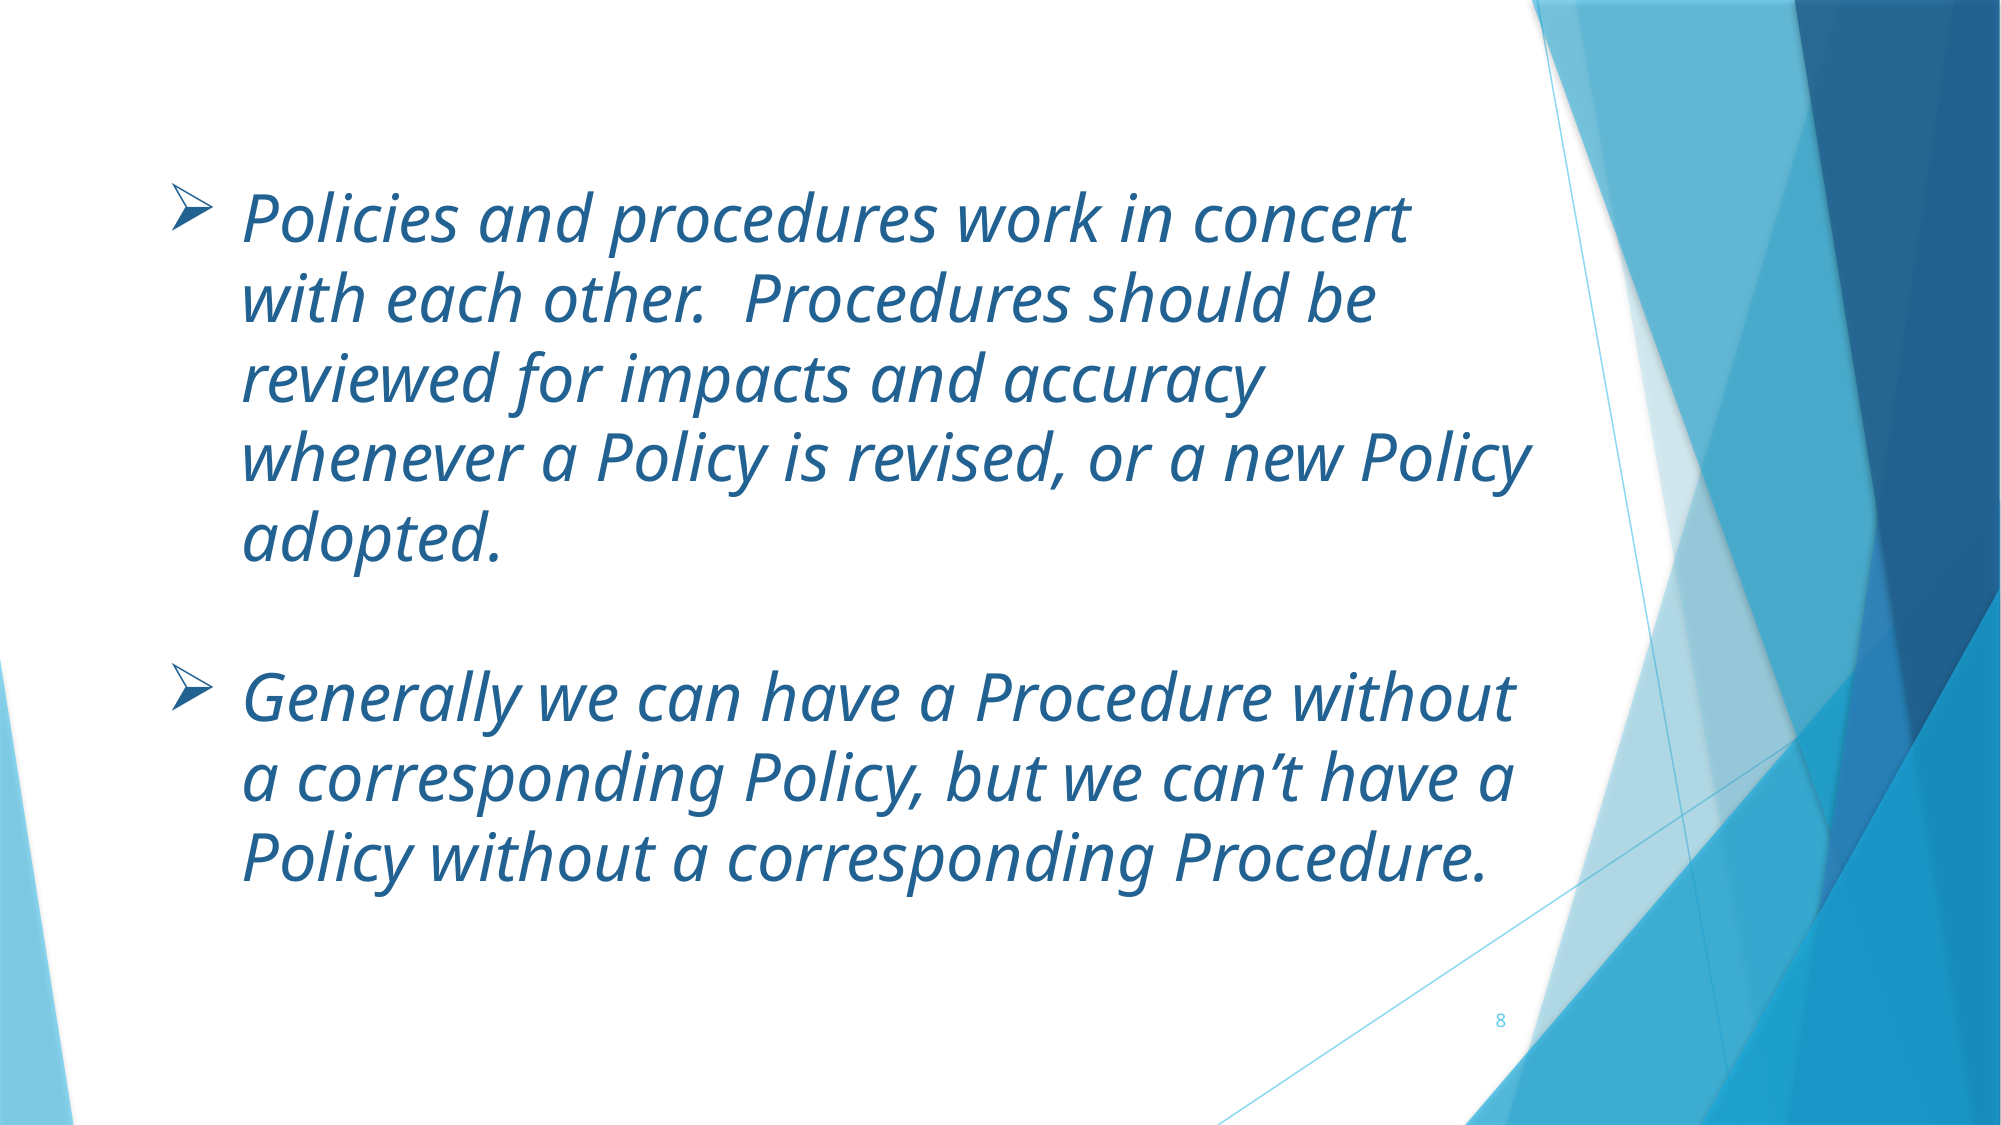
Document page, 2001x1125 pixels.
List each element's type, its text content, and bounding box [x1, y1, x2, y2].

slide_number 8 [1409, 991, 1522, 1051]
text_box Policies and procedures work in concert with each other. Procedures should be reviewed for impacts and accuracy whenever a Policy is revised, or a new Policy adopted. Generally we can have a Procedure without a corresponding Policy, but we can’t have a Policy without a corresponding Procedure. [151, 168, 1553, 903]
